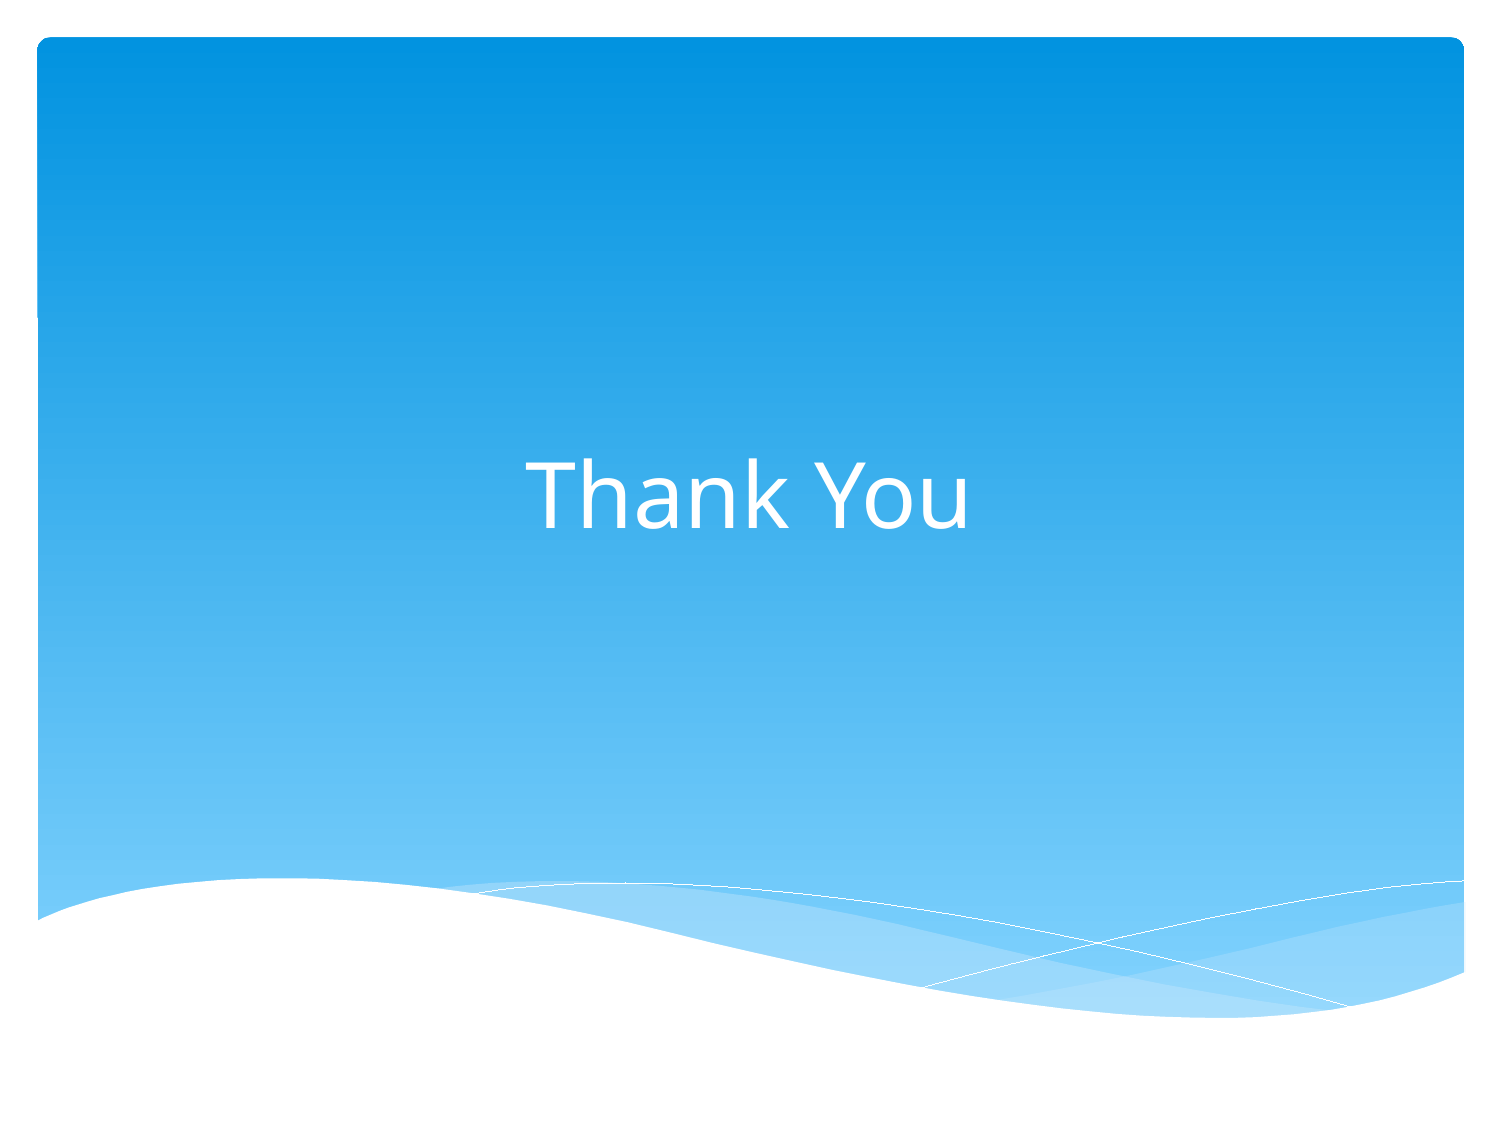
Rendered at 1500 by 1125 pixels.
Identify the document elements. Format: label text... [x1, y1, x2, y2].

title Thank You [112, 262, 1388, 555]
